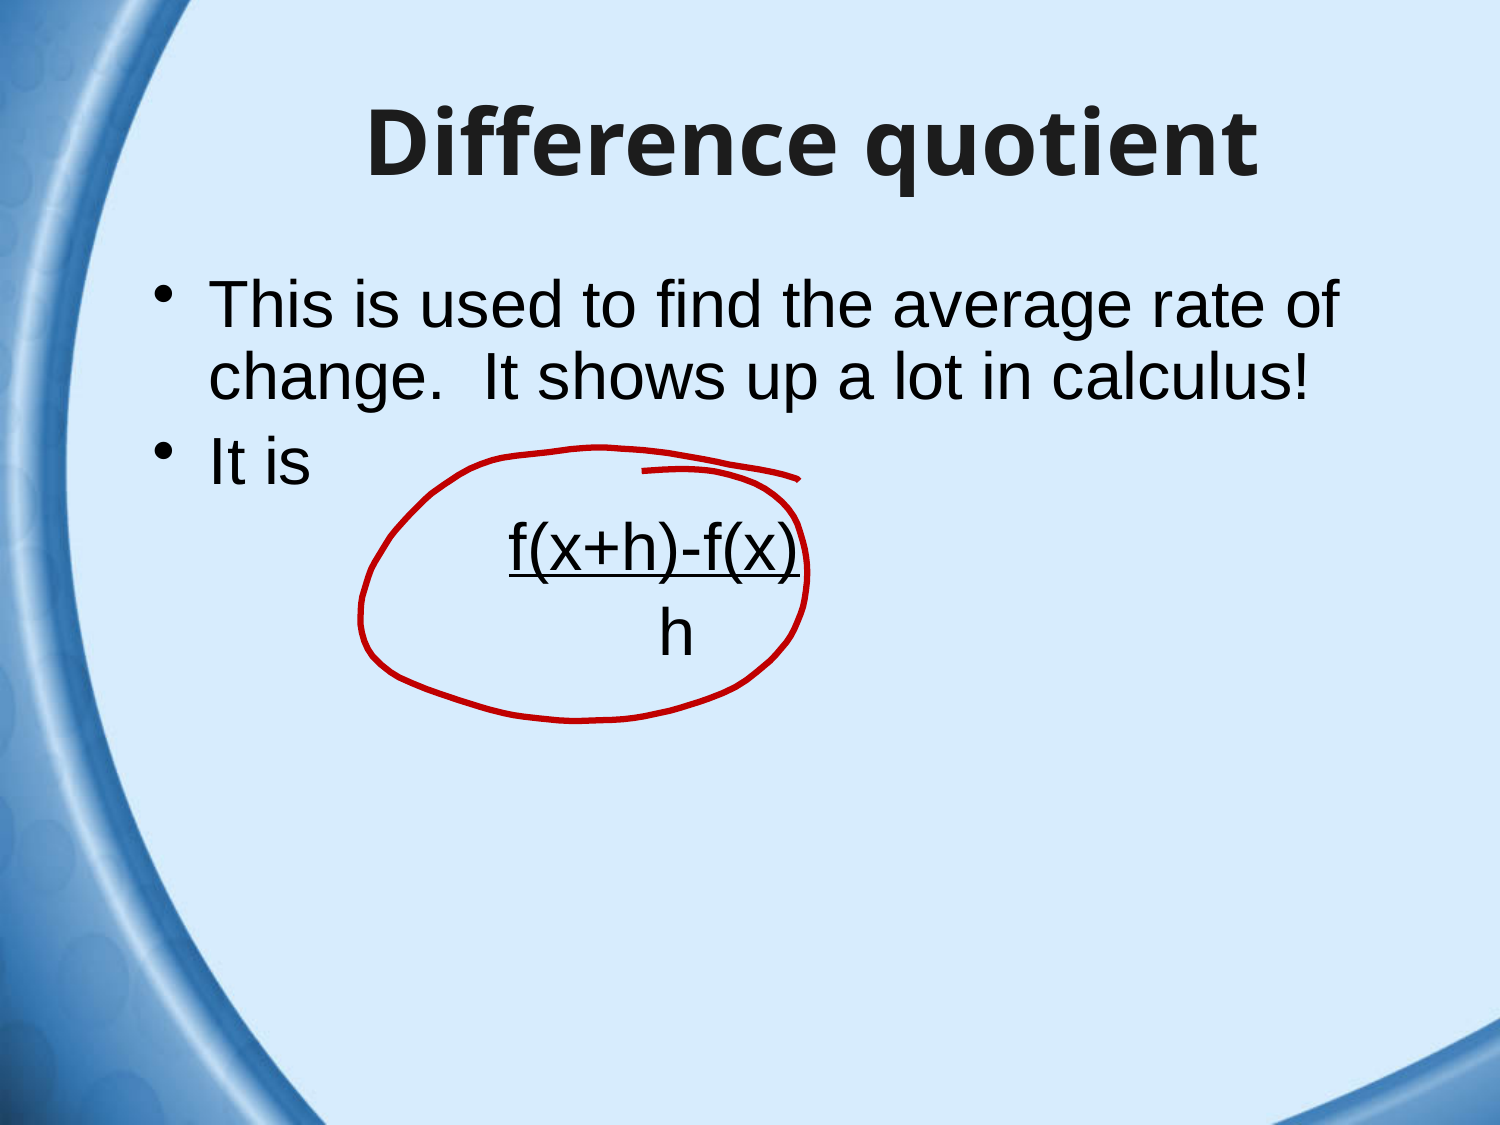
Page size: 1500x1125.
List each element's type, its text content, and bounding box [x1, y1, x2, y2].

list This is used to find the average rate of change. It shows up a lot in calculus! It is f(x+h)-f(x) h [137, 262, 1488, 1006]
title Difference quotient [137, 44, 1488, 233]
text_box [359, 446, 808, 722]
picture [0, 0, 1500, 1125]
